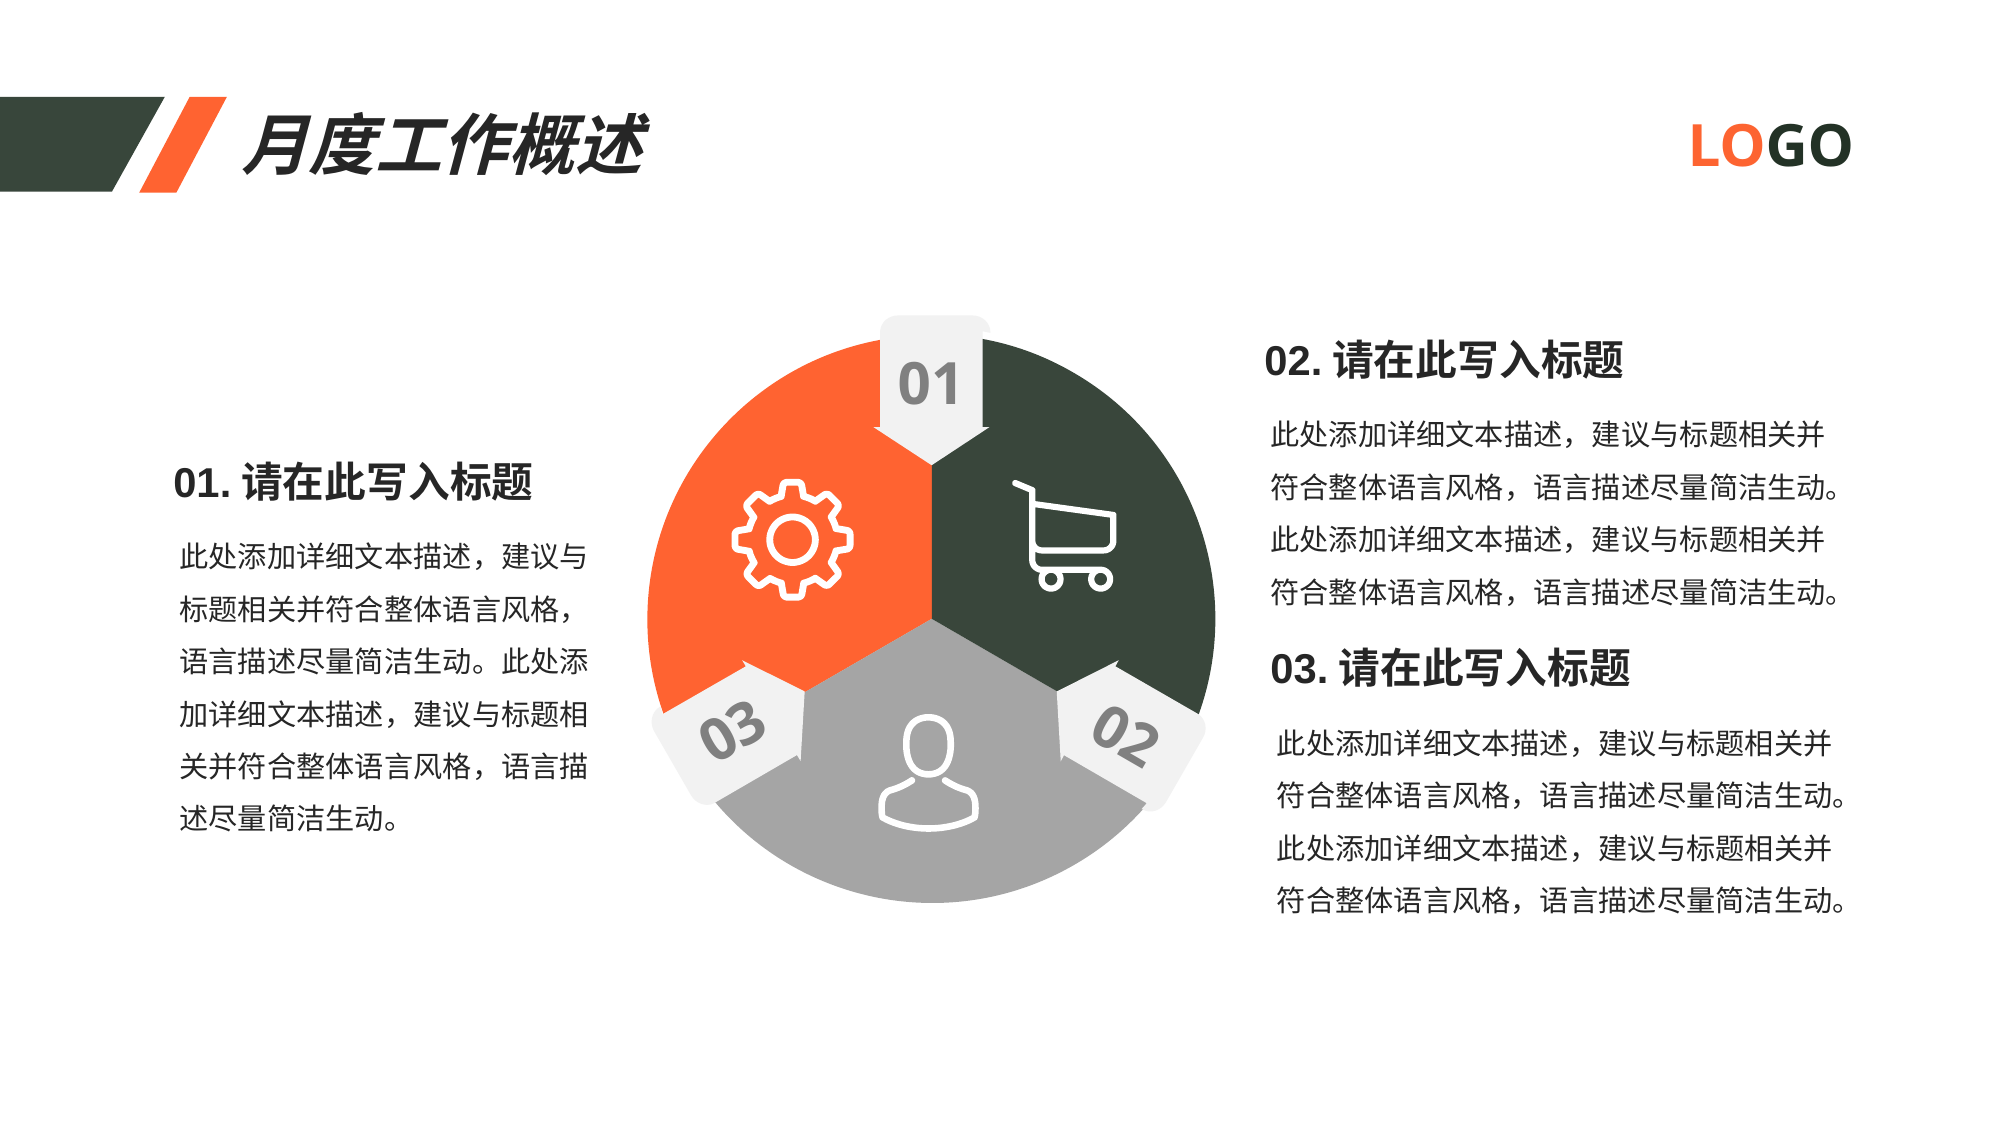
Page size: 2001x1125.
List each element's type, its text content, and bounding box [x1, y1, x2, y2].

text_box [1249, 326, 1870, 619]
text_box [158, 448, 618, 847]
text_box LOGO [1616, 100, 1926, 186]
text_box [1255, 634, 1877, 928]
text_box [647, 315, 1256, 944]
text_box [0, 95, 657, 193]
